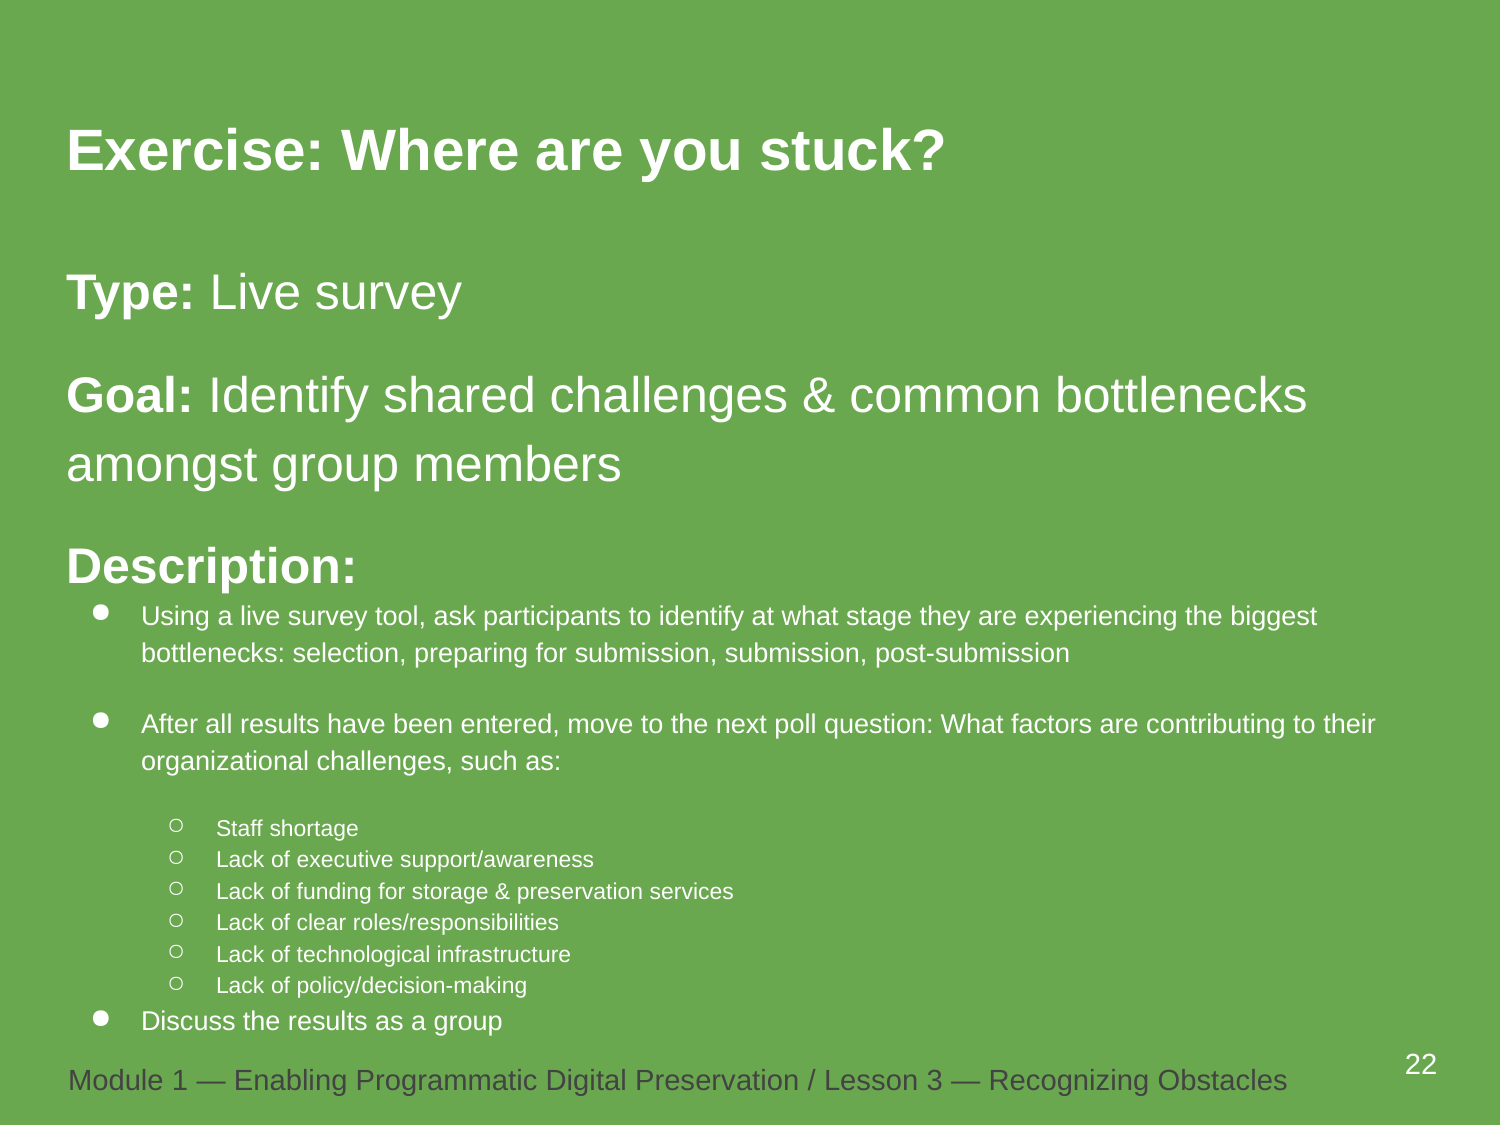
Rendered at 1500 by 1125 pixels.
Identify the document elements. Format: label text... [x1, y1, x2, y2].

list Type: Live survey Goal: Identify shared challenges & common bottlenecks amongst group members Description: Using a live survey tool, ask participants to identify at what stage they are experiencing the biggest bottlenecks: selection, preparing for submission, submission, post-submission After all results have been entered, move to the next poll question: What factors are contributing to their organizational challenges, such as: Staff shortage Lack of executive support/awareness Lack of funding for storage & preservation services Lack of clear roles/responsibilities Lack of technological infrastructure Lack of policy/decision-making Discuss the results as a group [51, 235, 1449, 907]
title Exercise: Where are you stuck? [51, 97, 1449, 223]
slide_number 22 [1389, 1019, 1480, 1106]
text_box Module 1 — Enabling Programmatic Digital Preservation / Lesson 3 — Recognizing Obstacles [53, 1046, 1410, 1106]
